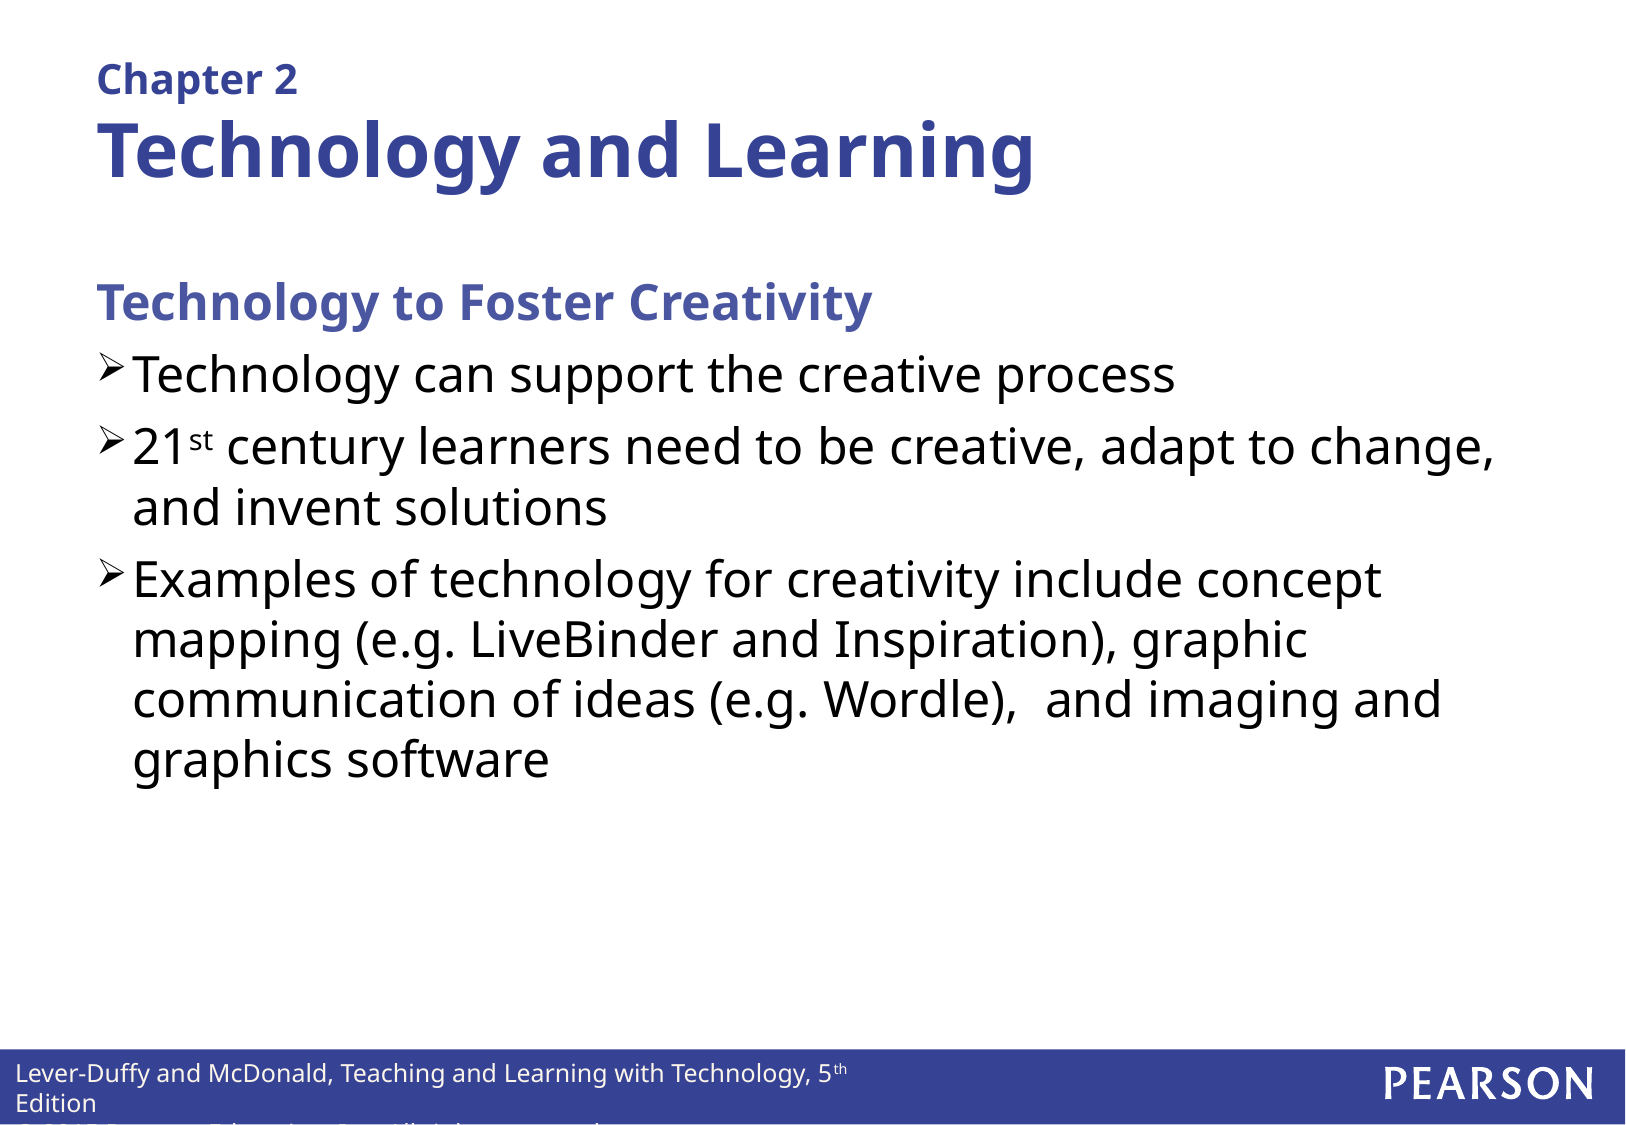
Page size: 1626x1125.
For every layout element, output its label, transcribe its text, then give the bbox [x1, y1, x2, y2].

title Chapter 2 Technology and Learning [81, 45, 1544, 233]
list Technology to Foster Creativity Technology can support the creative process 21st century learners need to be creative, adapt to change, and invent solutions Examples of technology for creativity include concept mapping (e.g. LiveBinder and Inspiration), graphic communication of ideas (e.g. Wordle), and imaging and graphics software [81, 262, 1544, 1005]
